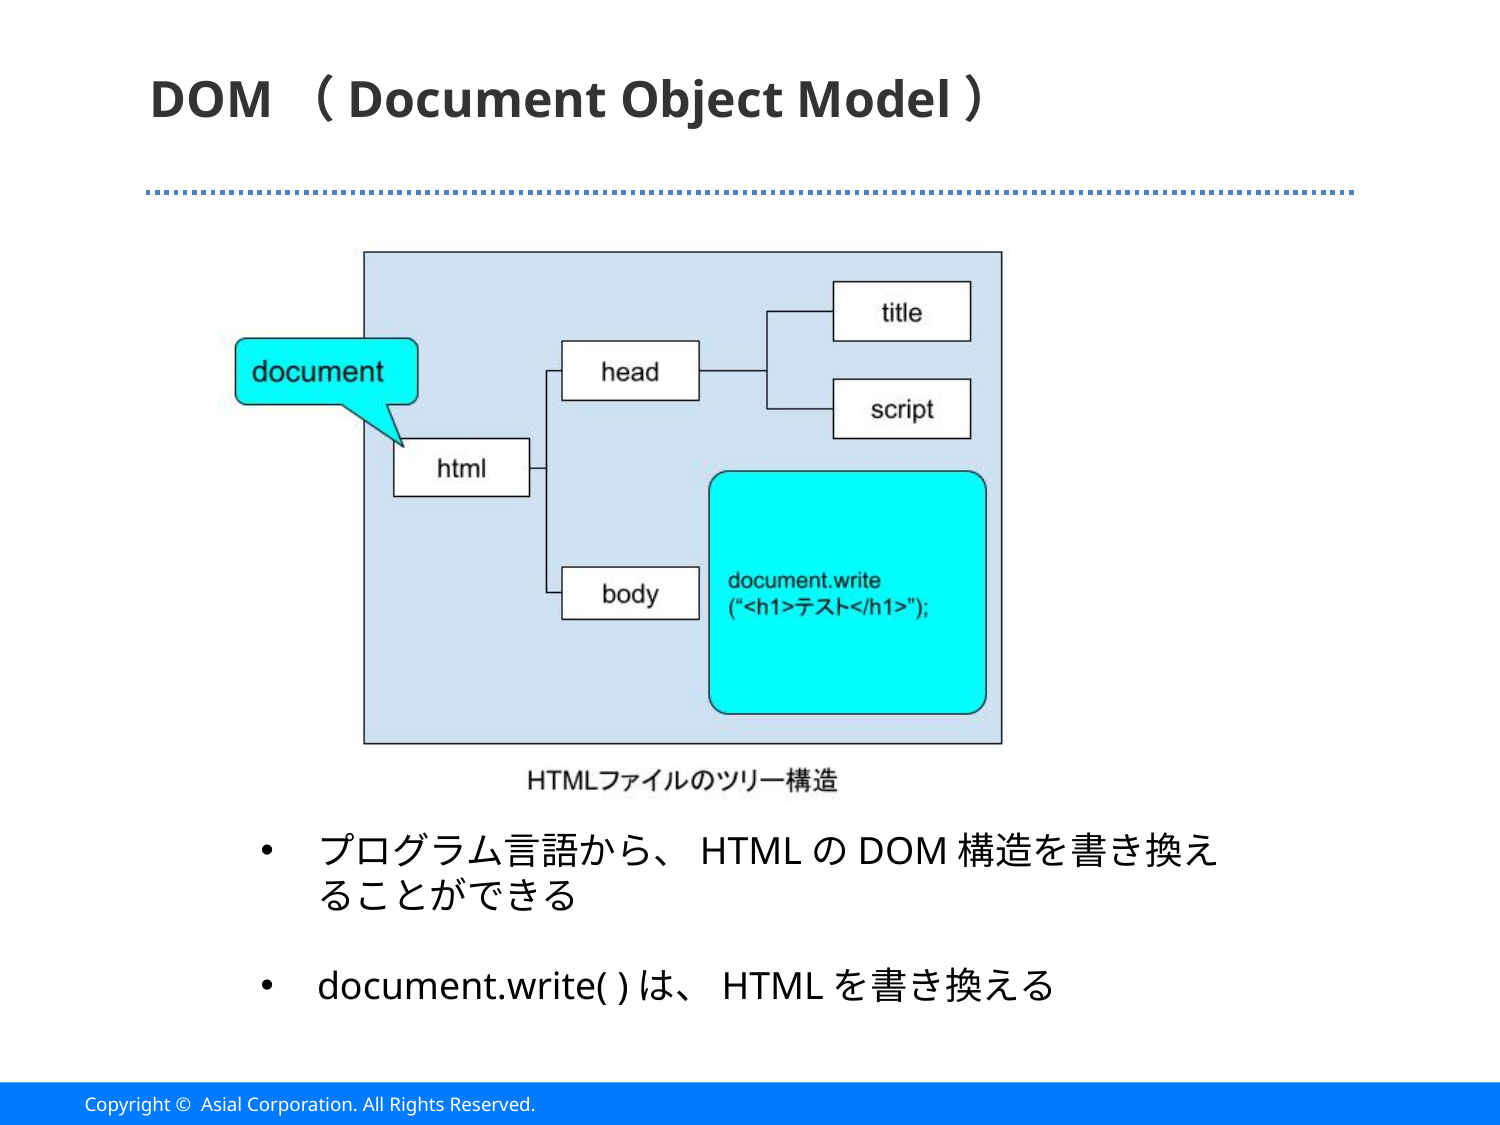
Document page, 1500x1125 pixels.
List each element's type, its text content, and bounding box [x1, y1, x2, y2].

title DOM（Document Object Model） [134, 0, 1340, 195]
text_box プログラム言語から、HTMLのDOM構造を書き換えることができる document.write( )は、HTMLを書き換える [248, 827, 1242, 1022]
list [218, 236, 1021, 811]
